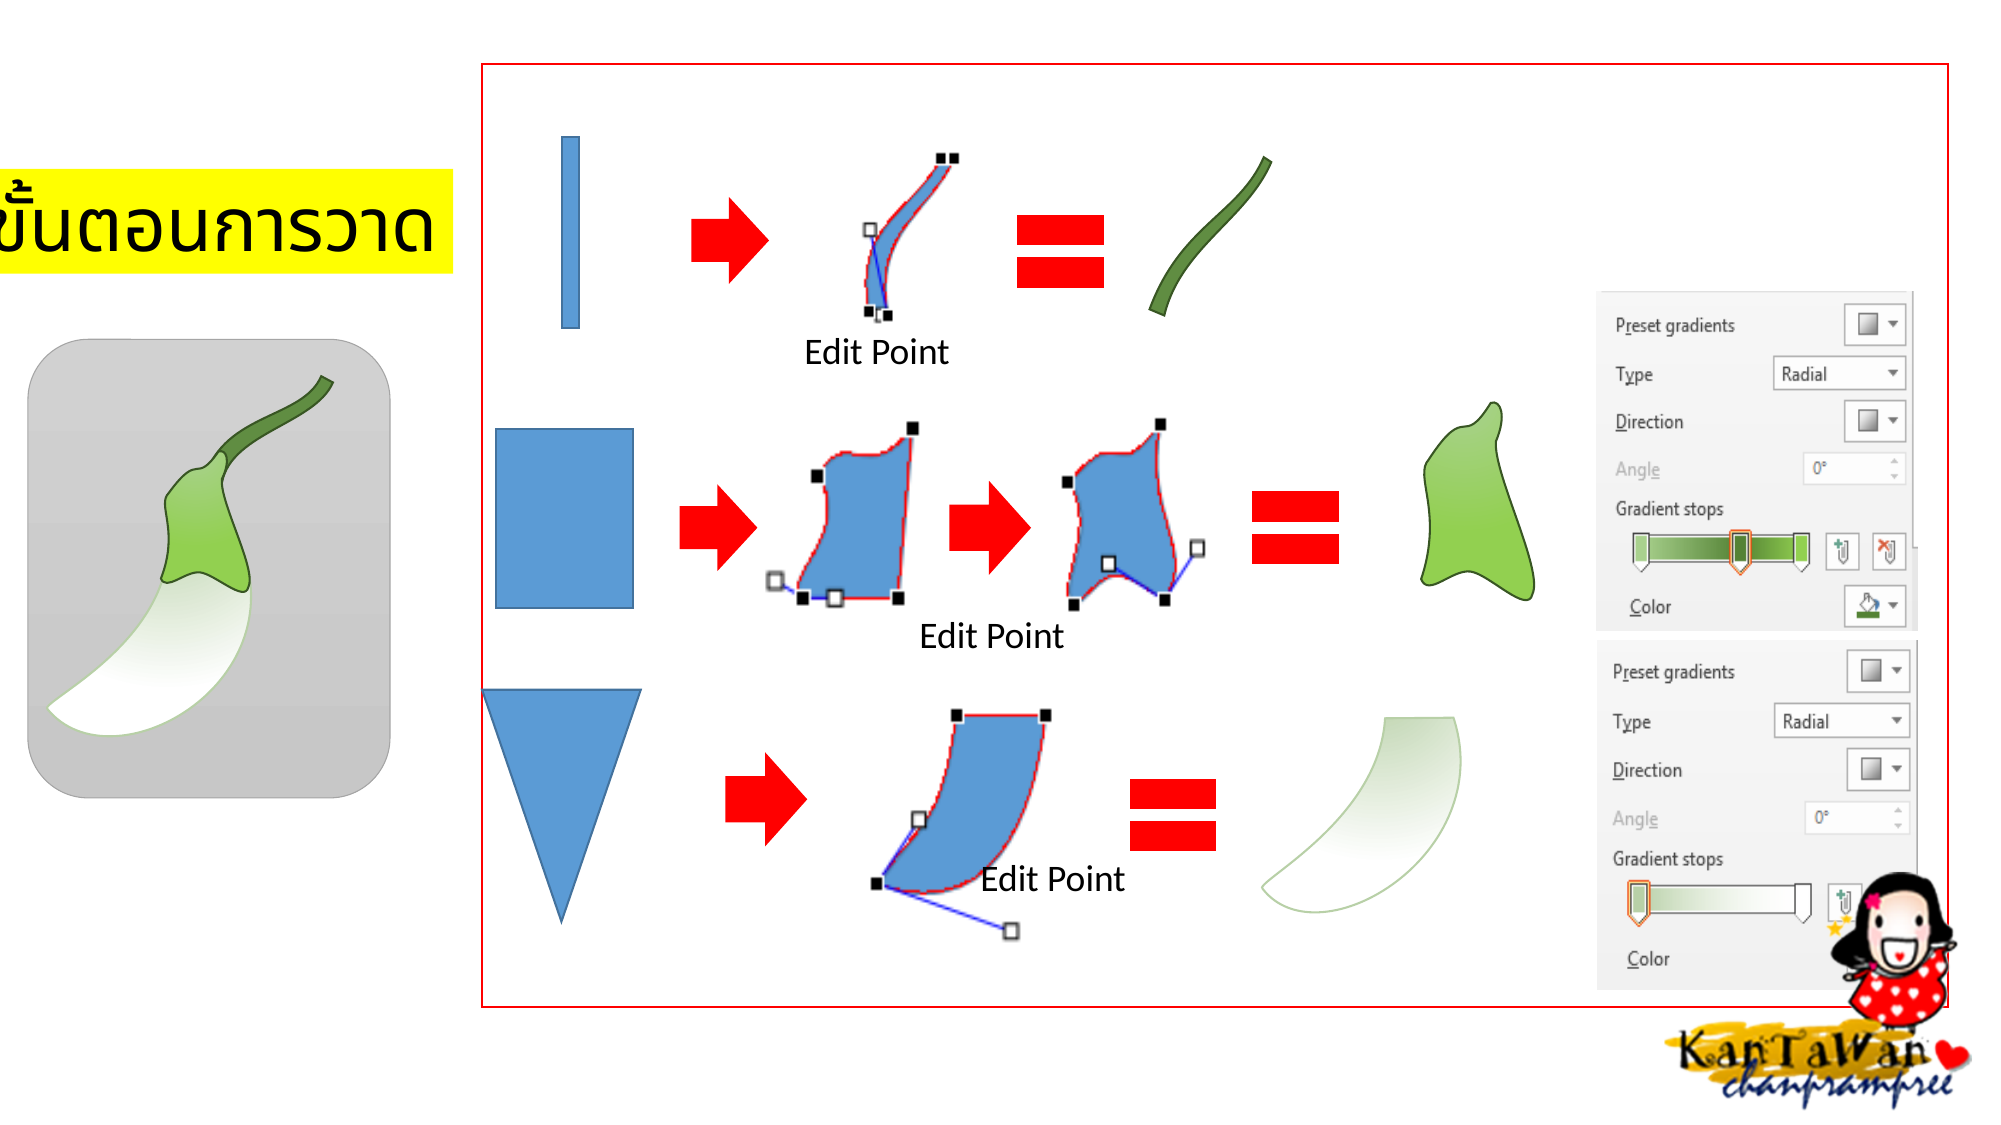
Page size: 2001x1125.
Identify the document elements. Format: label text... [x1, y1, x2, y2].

picture [1651, 843, 1983, 1111]
text_box ขั้นตอนการวาด [0, 168, 454, 274]
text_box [481, 64, 1948, 1008]
text_box [27, 338, 391, 799]
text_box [125, 343, 268, 773]
